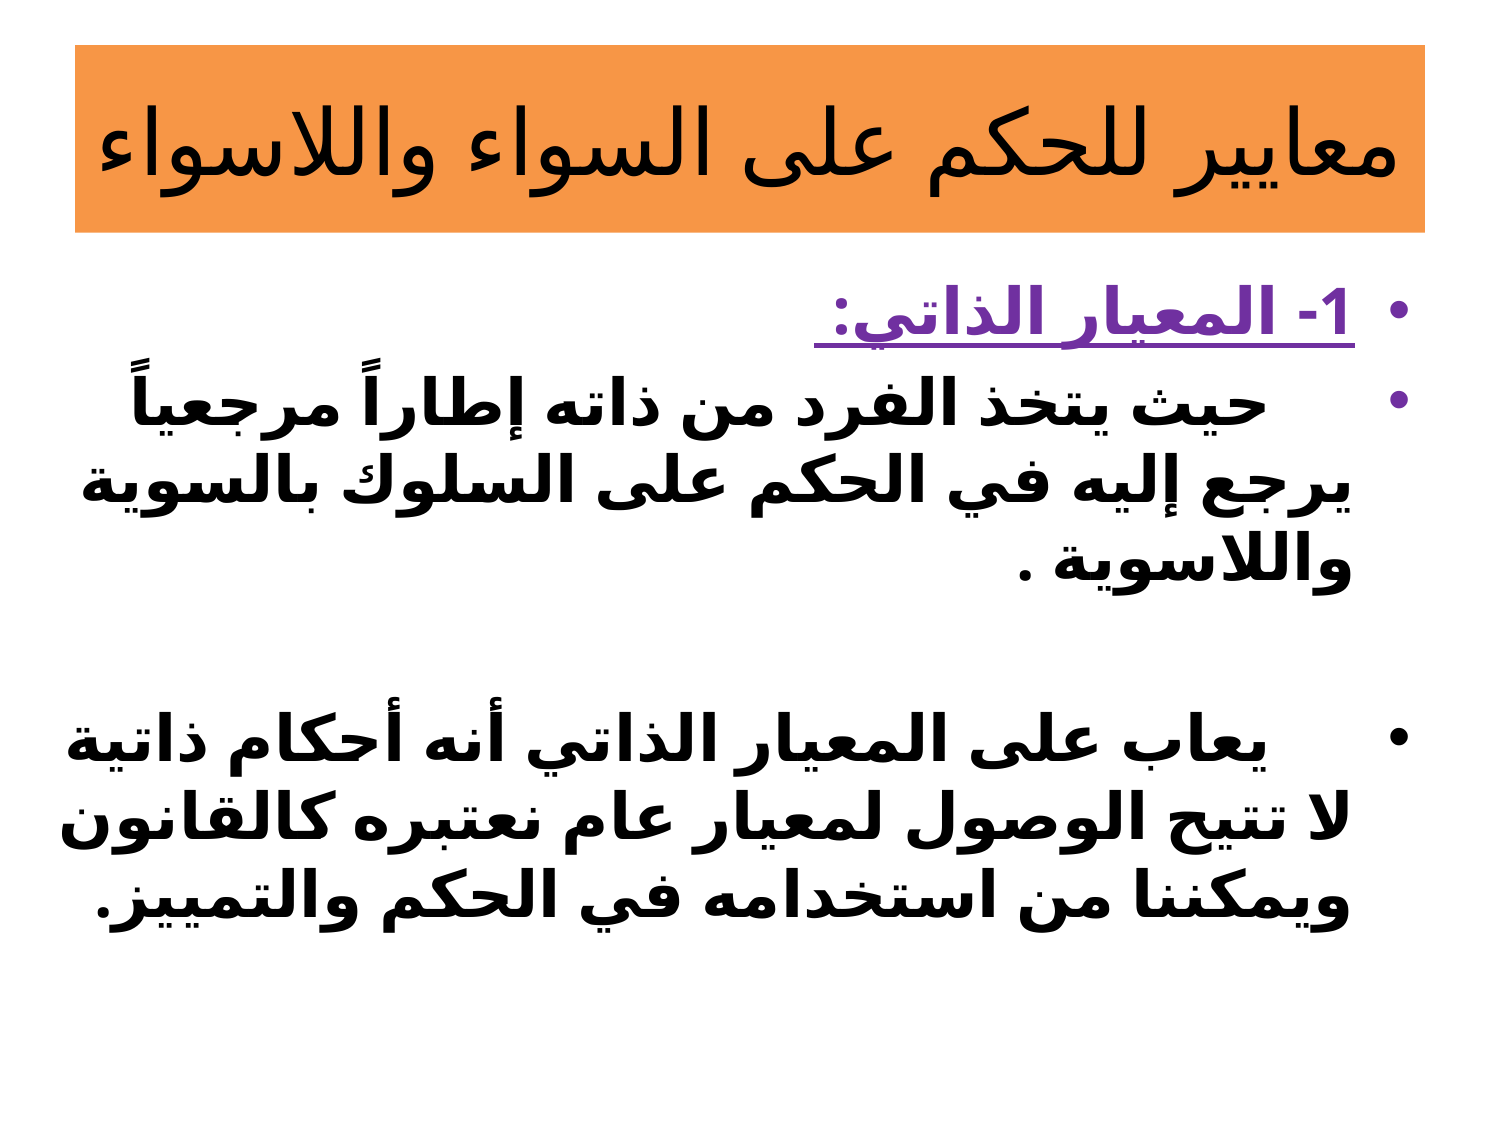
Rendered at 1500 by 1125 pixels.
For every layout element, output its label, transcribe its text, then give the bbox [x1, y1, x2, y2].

list 1- المعيار الذاتي: حيث يتخذ الفرد من ذاته إطاراً مرجعياً يرجع إليه في الحكم على السلوك بالسوية واللاسوية . يعاب على المعيار الذاتي أنه أحكام ذاتية لا تتيح الوصول لمعيار عام نعتبره كالقانون ويمكننا من استخدامه في الحكم والتمييز. [41, 262, 1425, 1005]
title معايير للحكم على السواء واللاسواء [75, 45, 1425, 233]
